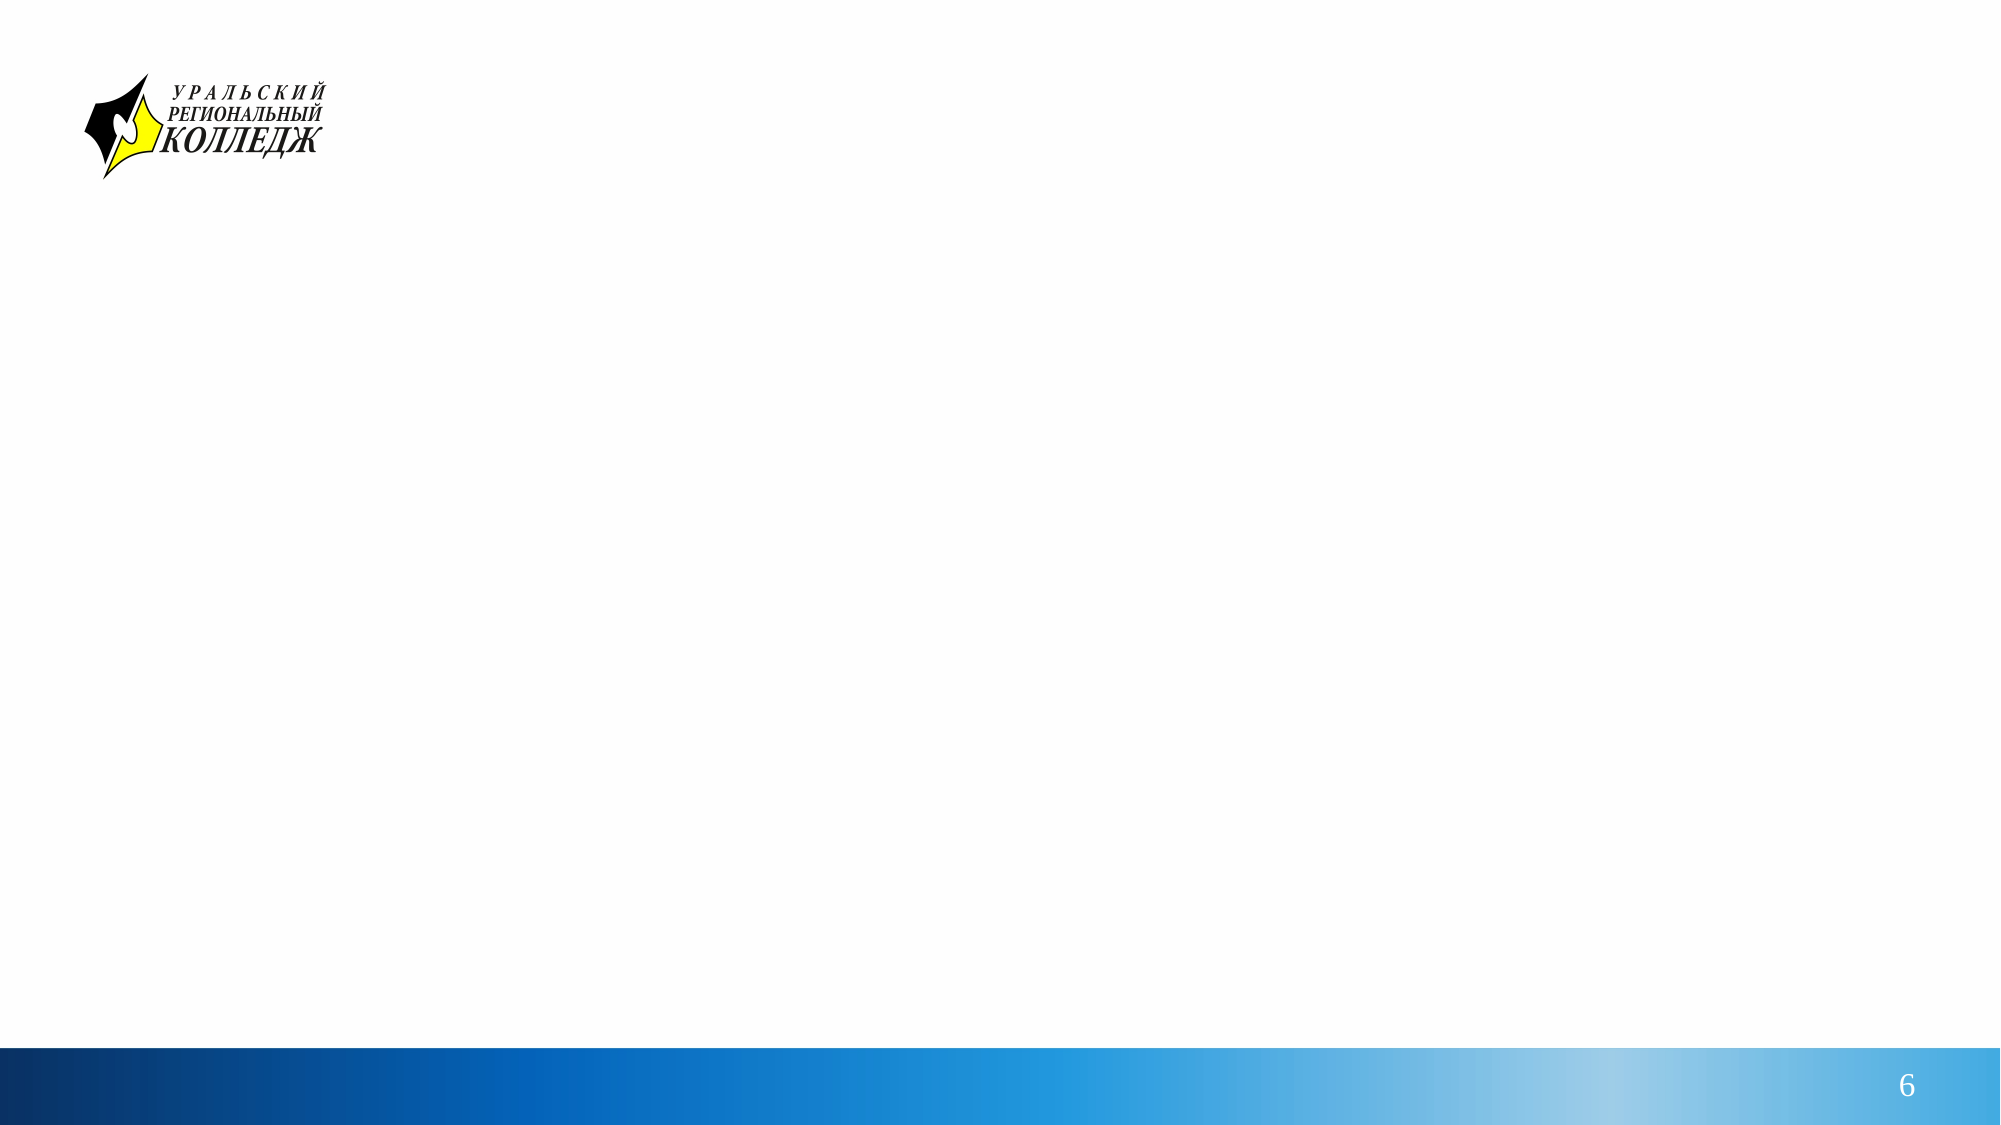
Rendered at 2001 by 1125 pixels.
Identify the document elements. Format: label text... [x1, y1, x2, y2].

picture [0, 0, 2001, 1125]
slide_number 6 [1480, 1053, 1931, 1114]
